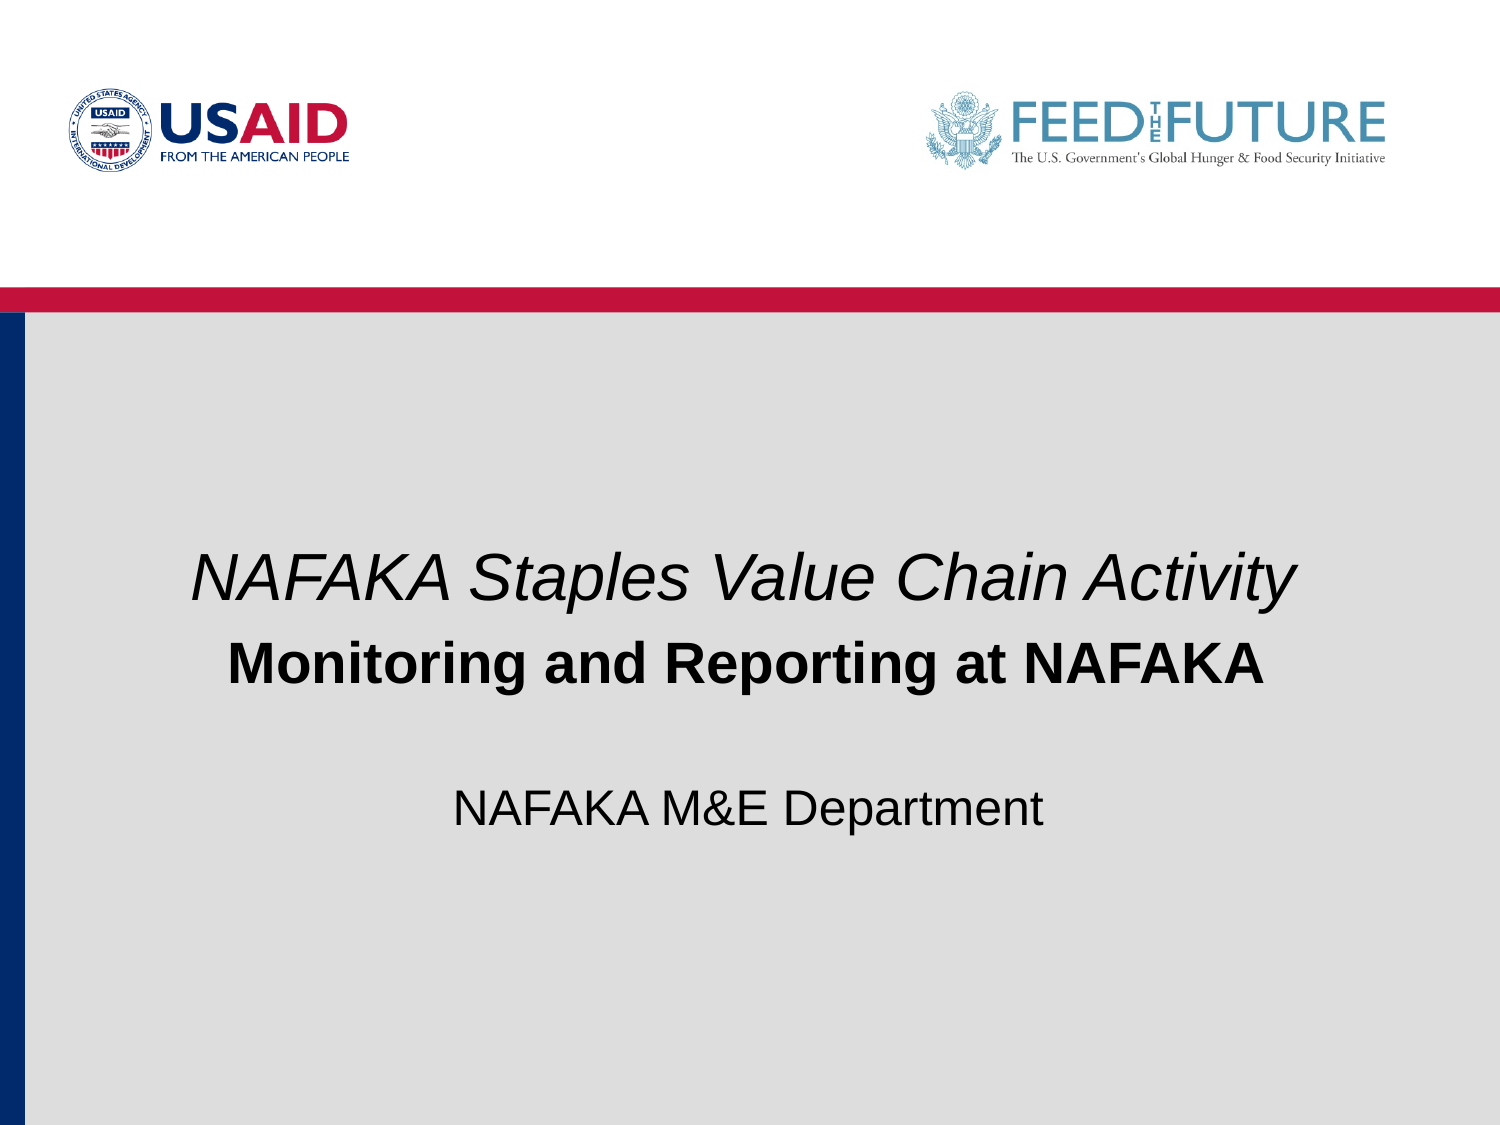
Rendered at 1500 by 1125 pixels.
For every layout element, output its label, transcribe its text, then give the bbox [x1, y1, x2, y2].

subtitle NAFAKA Staples Value Chain Activity Monitoring and Reporting at NAFAKA NAFAKA M&E Department [162, 412, 1363, 1125]
picture [887, 62, 1427, 202]
picture [27, 62, 389, 202]
